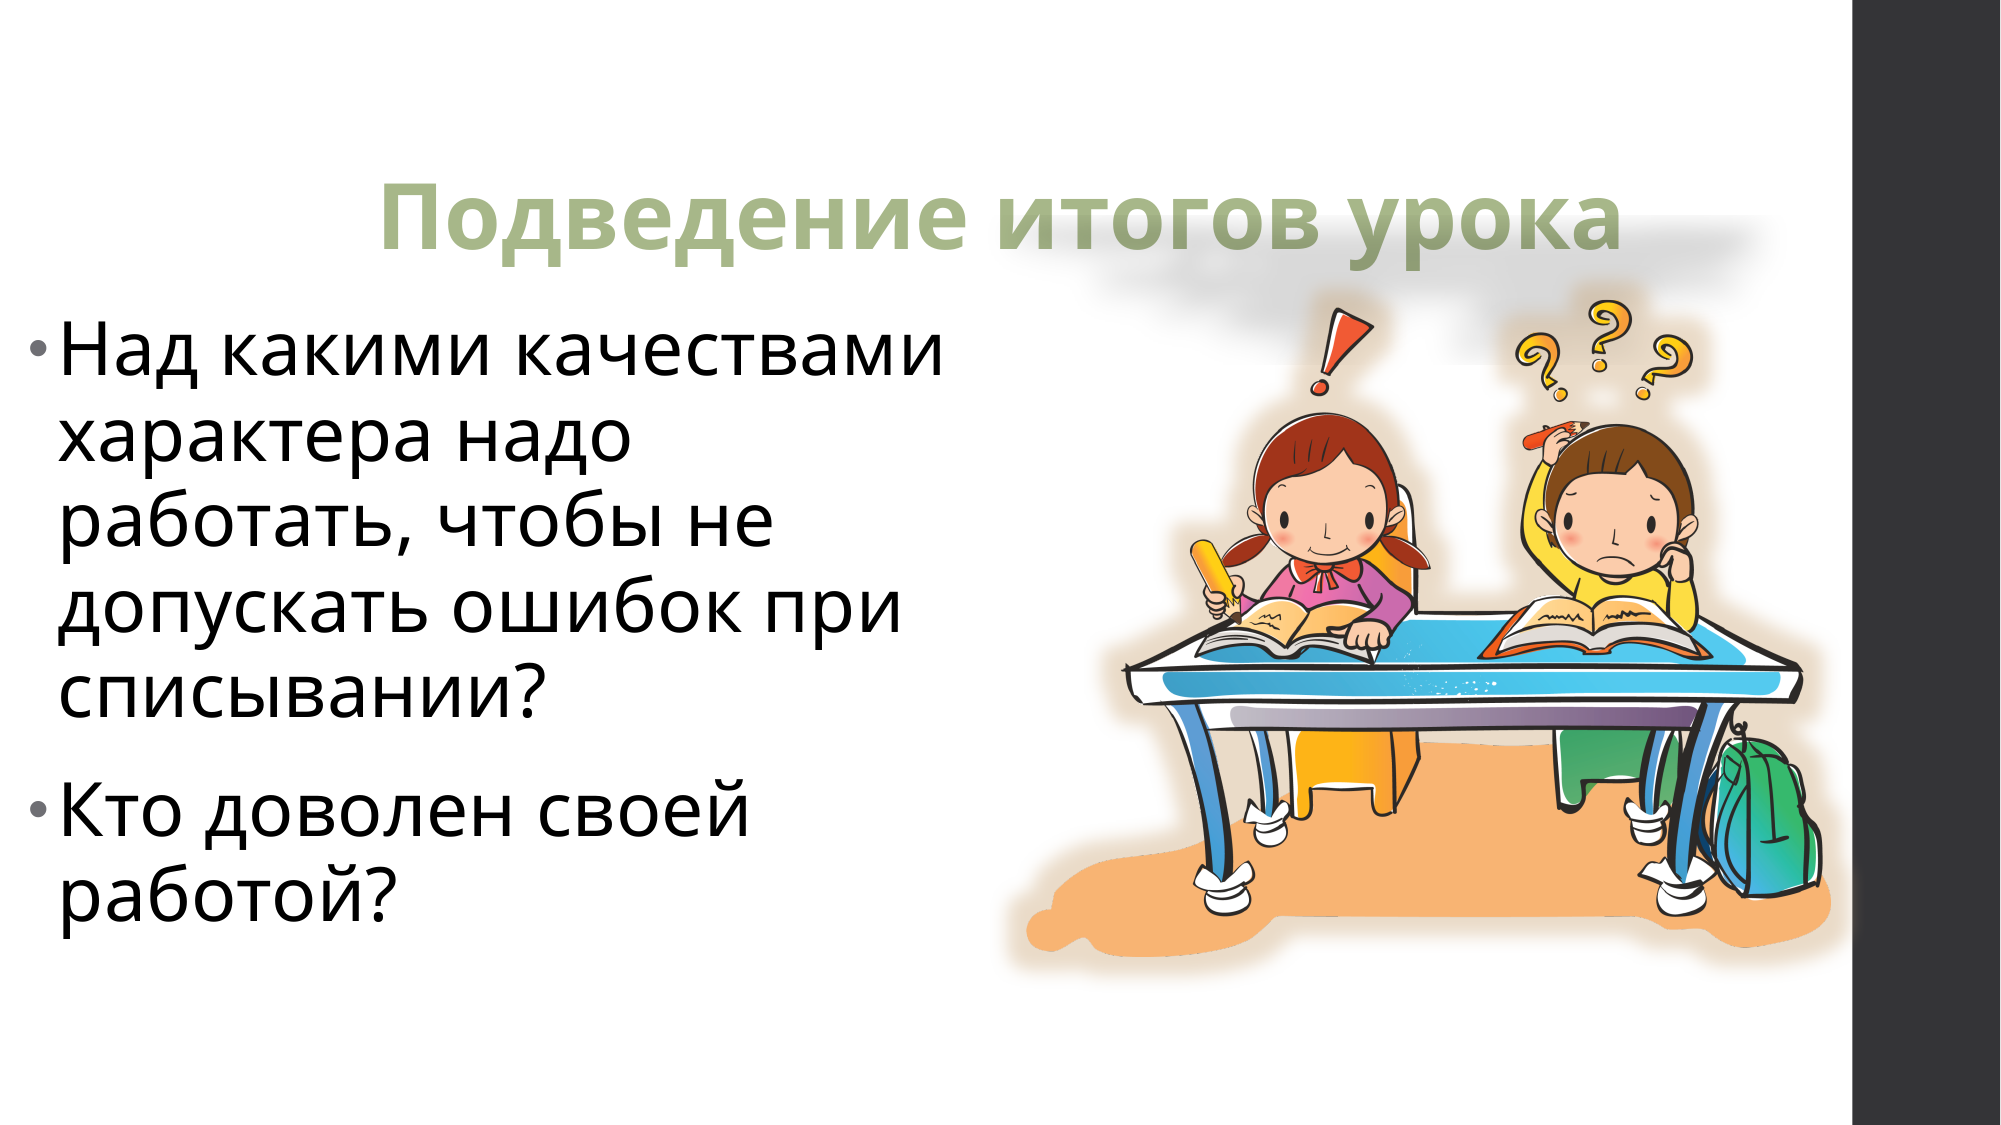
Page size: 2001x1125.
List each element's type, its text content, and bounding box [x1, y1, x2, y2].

list Над какими качествами характера надо работать, чтобы не допускать ошибок при списывании? Кто доволен своей работой? [12, 299, 1004, 1014]
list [1026, 299, 1832, 958]
title Подведение итогов урока [206, 60, 1797, 278]
